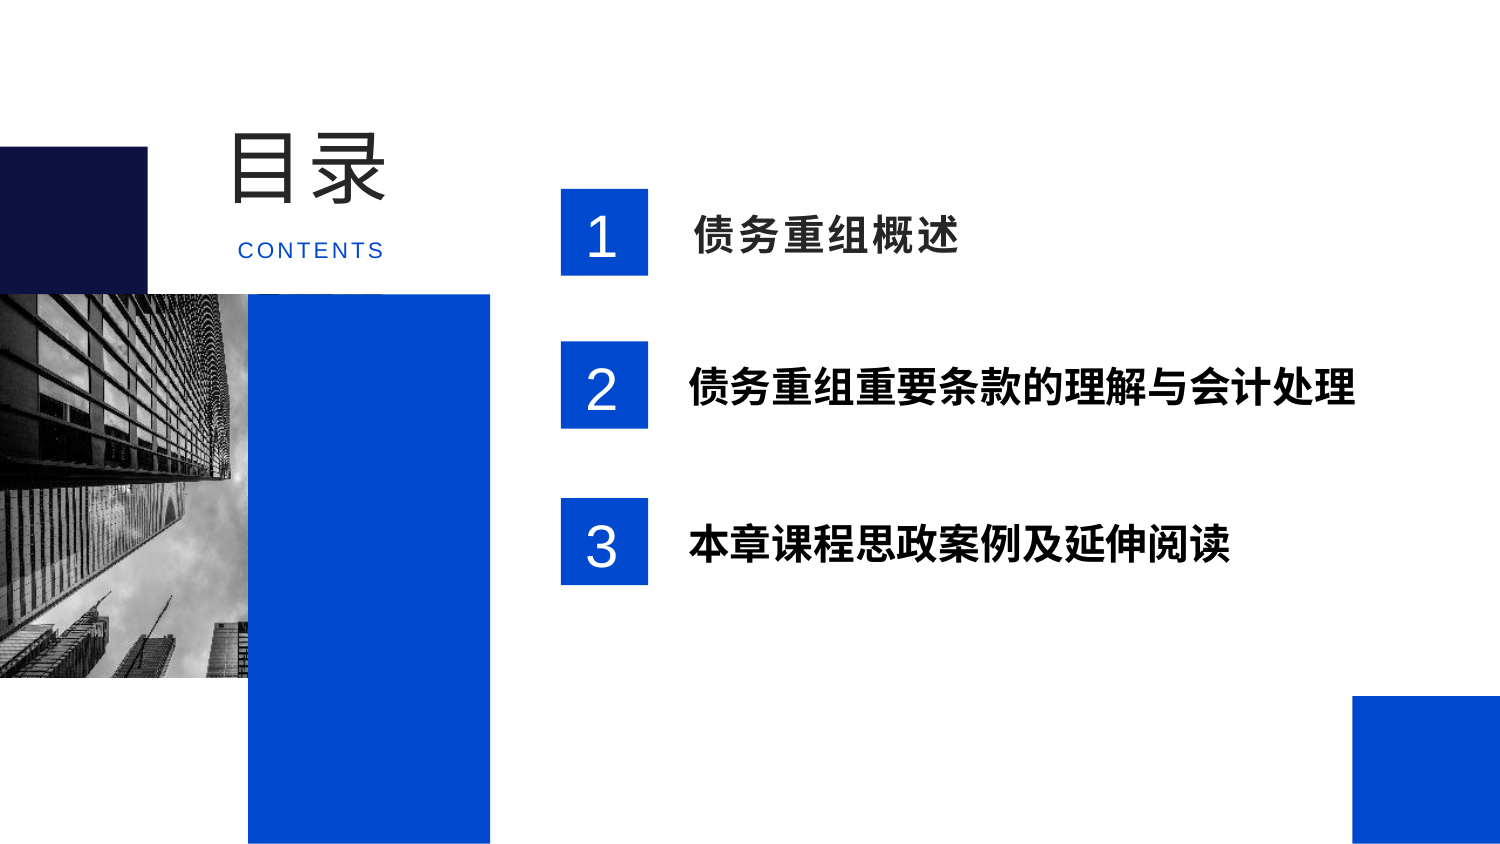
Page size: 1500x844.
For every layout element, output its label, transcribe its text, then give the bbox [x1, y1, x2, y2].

text_box 债务重组重要条款的理解与会计处理 [673, 353, 1466, 421]
text_box 3 [571, 500, 631, 587]
text_box 本章课程思政案例及延伸阅读 [673, 510, 1284, 577]
text_box 1 [571, 190, 631, 278]
picture [0, 294, 248, 678]
text_box [560, 188, 649, 277]
text_box 2 [571, 343, 631, 431]
text_box 目录 [188, 108, 425, 222]
text_box [560, 340, 649, 430]
text_box [560, 497, 649, 586]
text_box CONTENTS [188, 228, 432, 271]
text_box 债务重组概述 [678, 201, 1136, 263]
